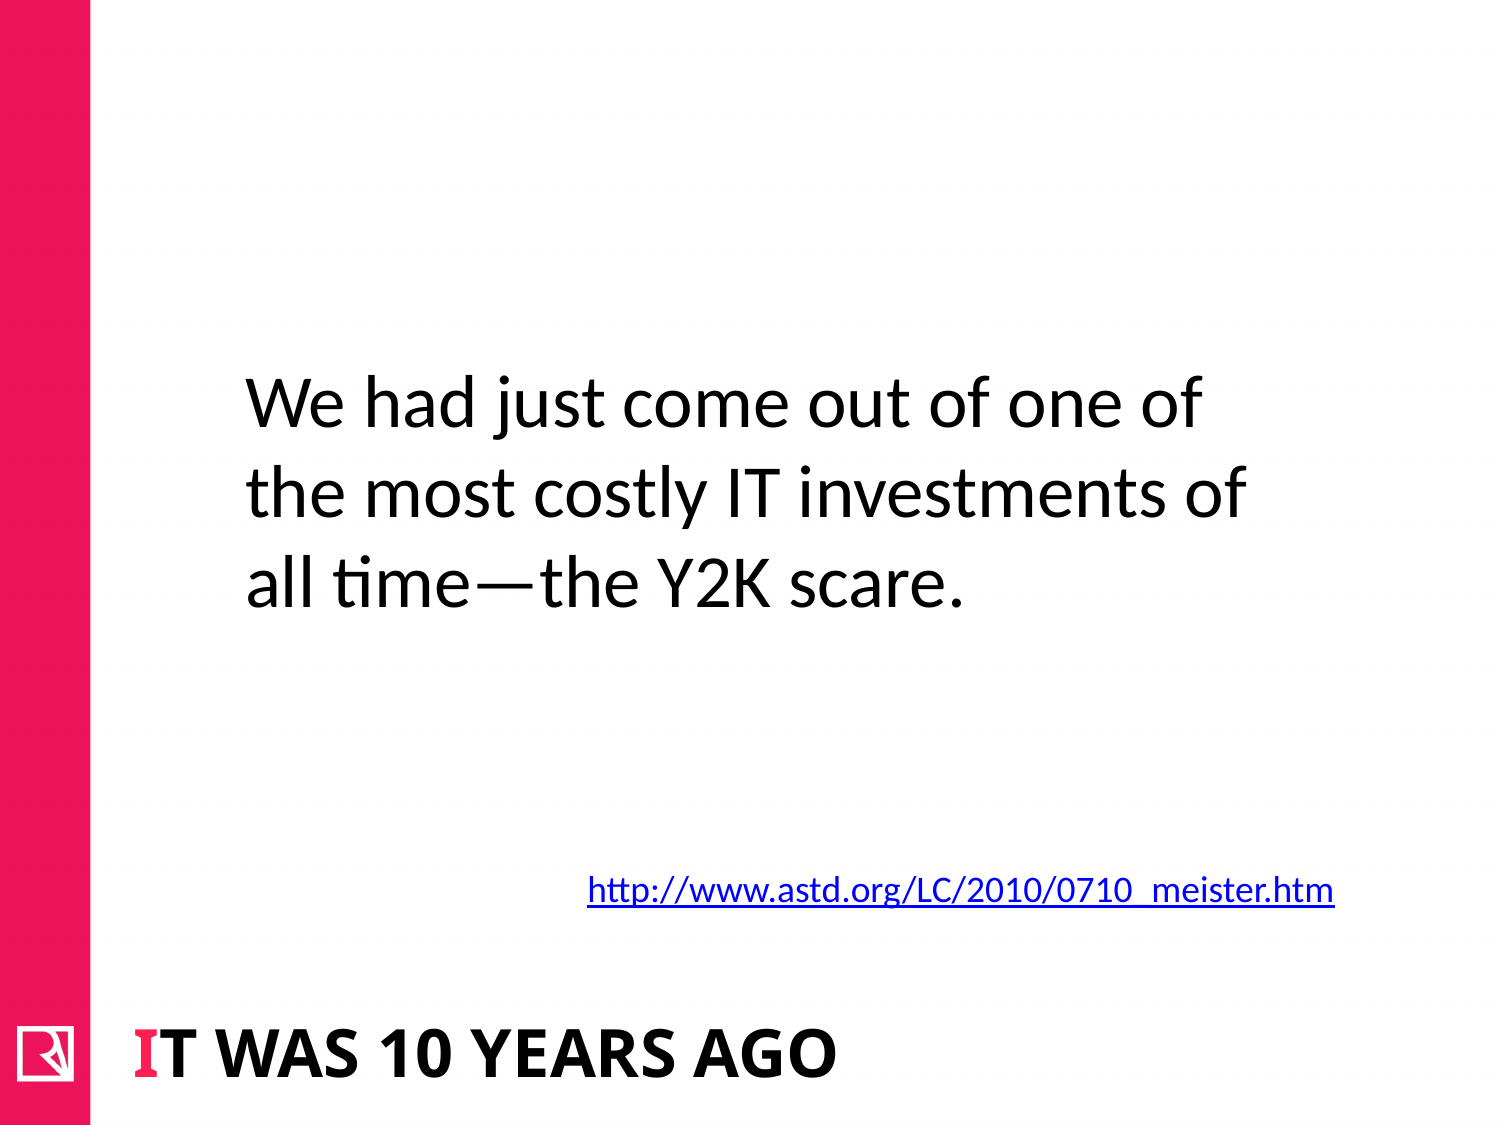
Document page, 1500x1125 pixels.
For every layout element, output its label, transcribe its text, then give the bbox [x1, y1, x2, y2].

picture [0, 0, 1500, 1125]
text_box It was 10 years ago [118, 1003, 1394, 1113]
text_box We had just come out of one of the most costly IT investments of all time—the Y2K scare. [230, 255, 1329, 631]
text_box http://www.astd.org/LC/2010/0710_meister.htm [572, 857, 1465, 918]
